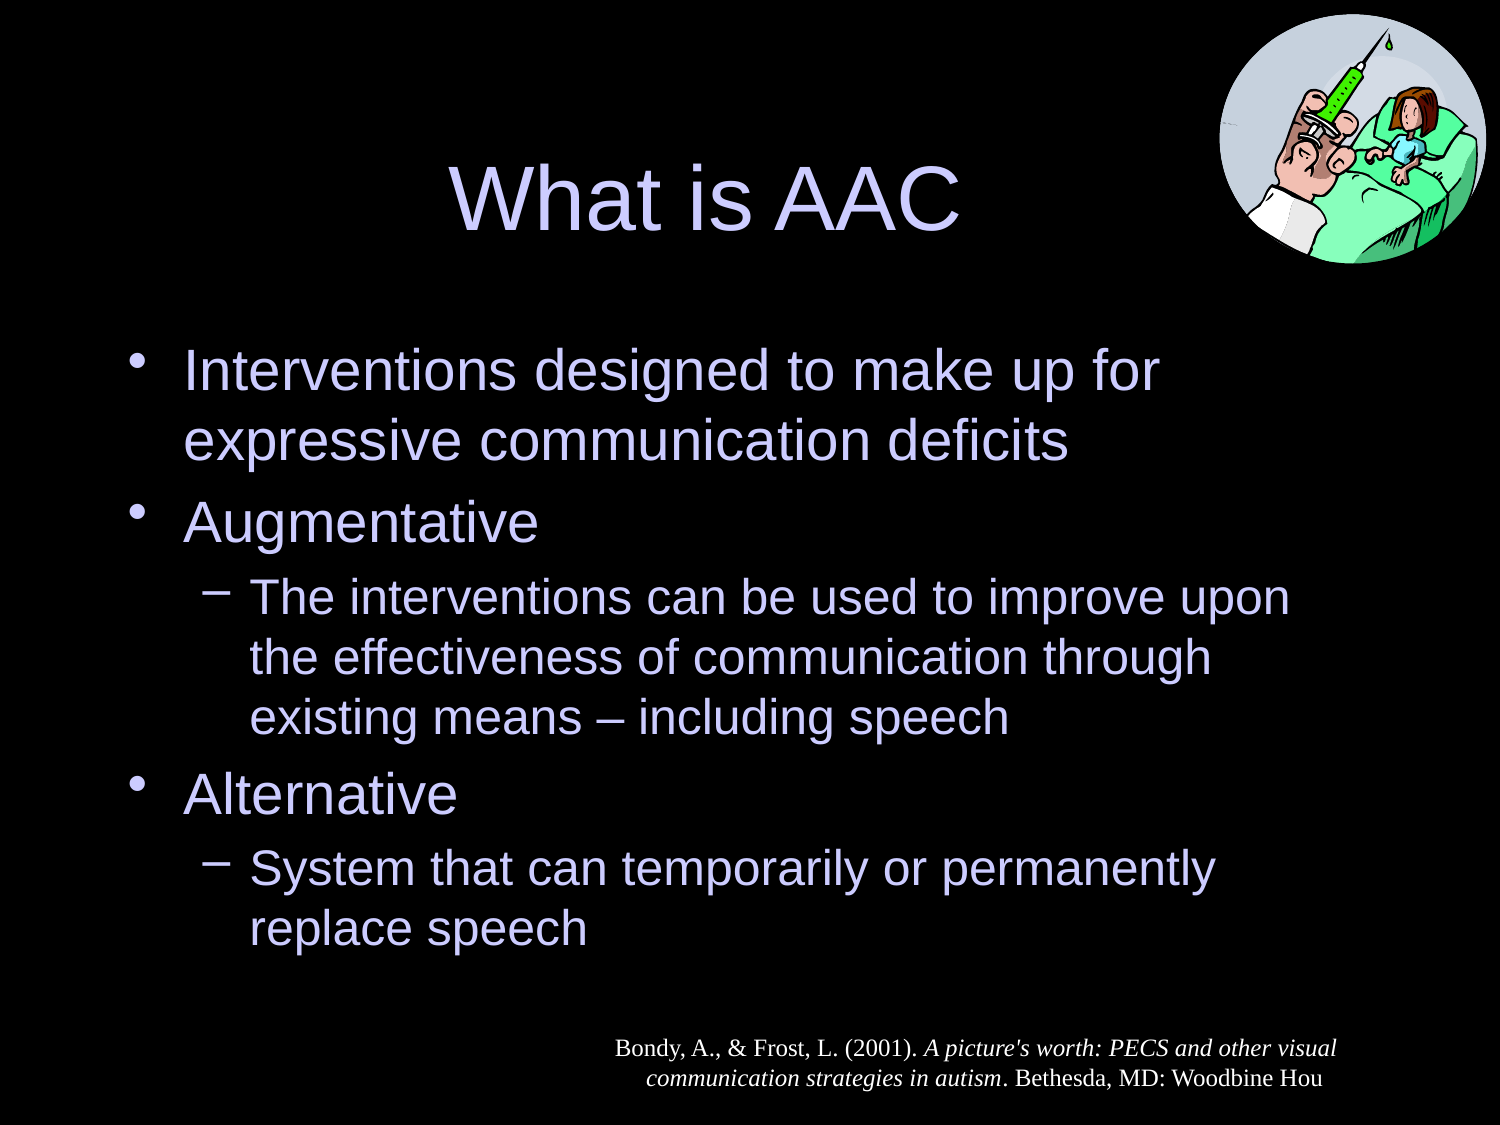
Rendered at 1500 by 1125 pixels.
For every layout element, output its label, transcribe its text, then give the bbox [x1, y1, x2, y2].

picture [1205, 0, 1500, 278]
title What is AAC [112, 99, 1301, 288]
text_box Bondy, A., & Frost, L. (2001). A picture's worth: PECS and other visual communication strategies in autism. Bethesda, MD: Woodbine House. [599, 1024, 1500, 1099]
list Interventions designed to make up for expressive communication deficits Augmentative The interventions can be used to improve upon the effectiveness of communication through existing means – including speech Alternative System that can temporarily or permanently replace speech [112, 324, 1388, 1001]
